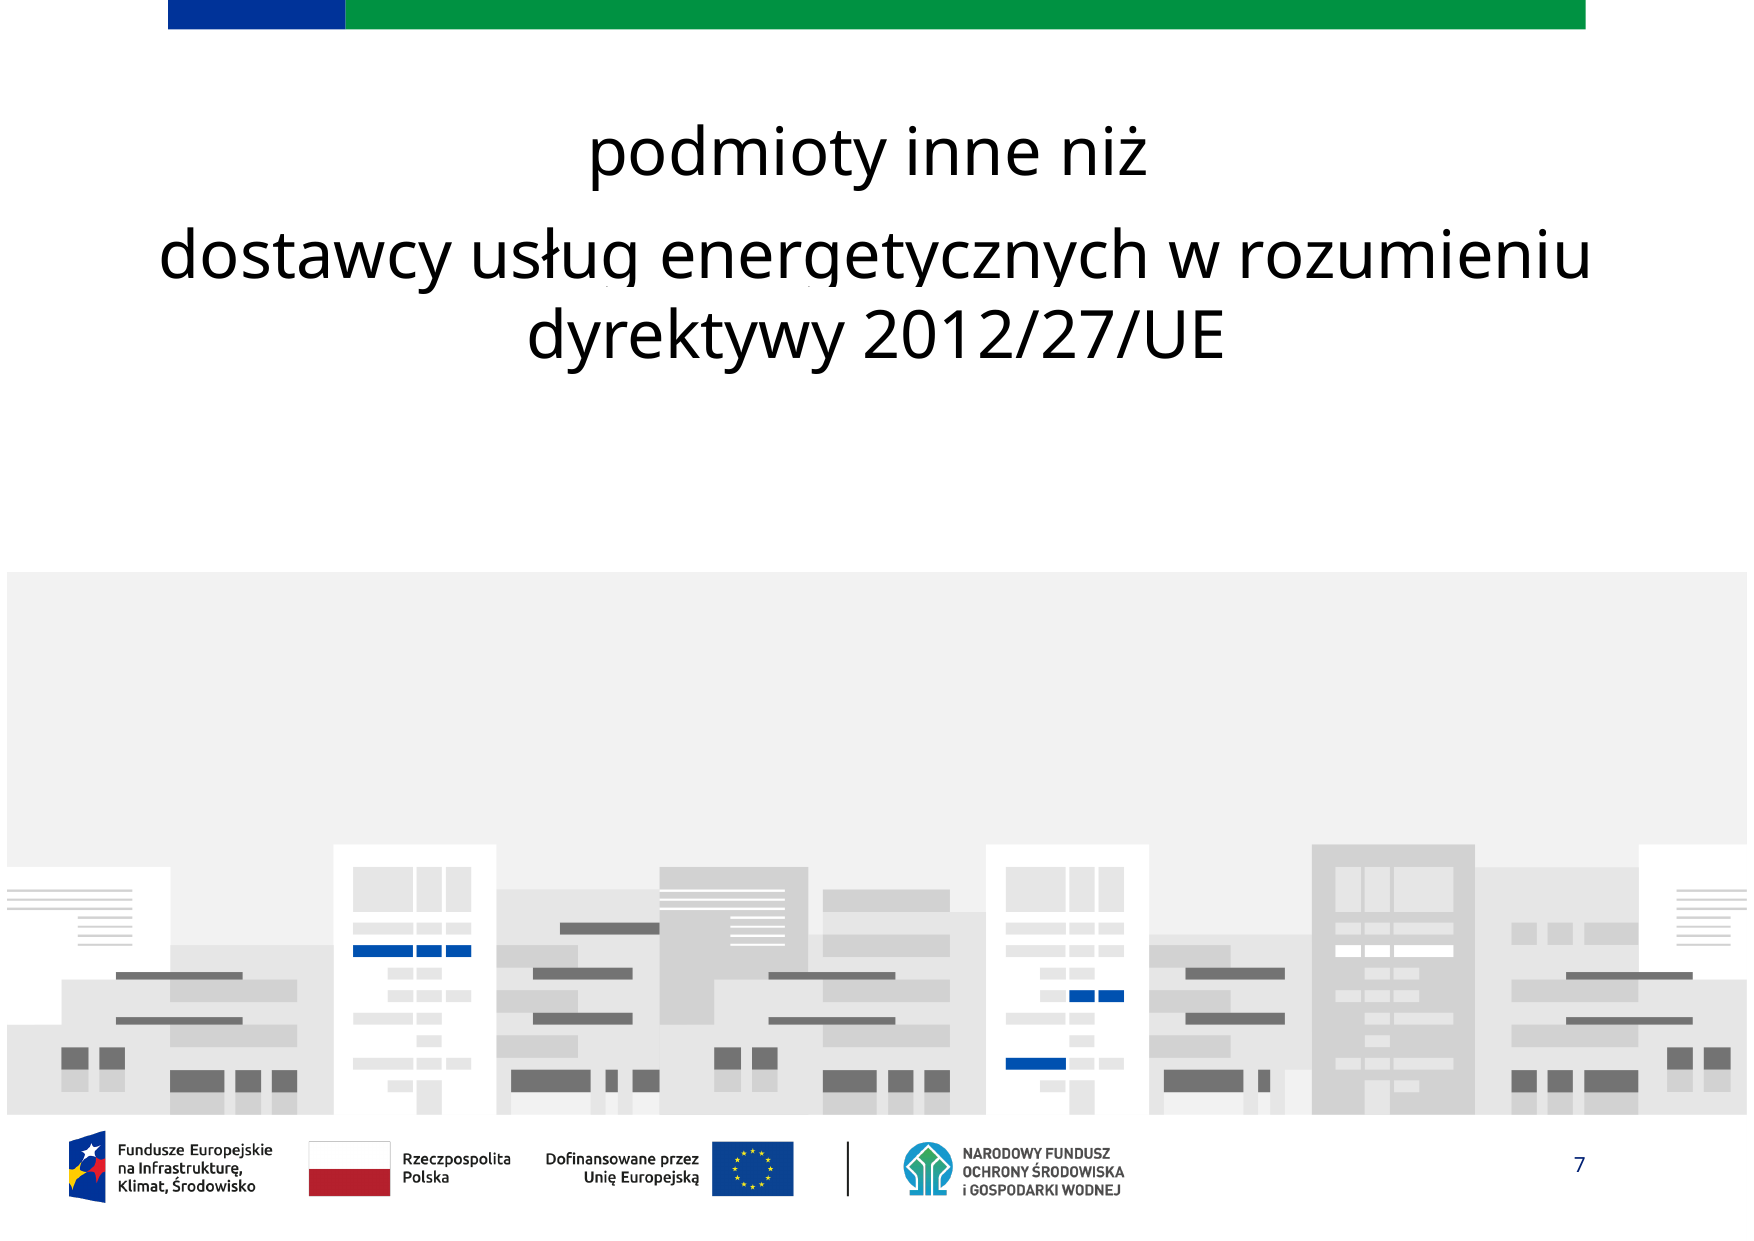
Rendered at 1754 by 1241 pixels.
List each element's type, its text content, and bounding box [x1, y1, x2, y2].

picture [7, 572, 1747, 1241]
list podmioty inne niż dostawcy usług energetycznych w rozumieniu dyrektywy 2012/27/UE [73, 108, 1681, 499]
